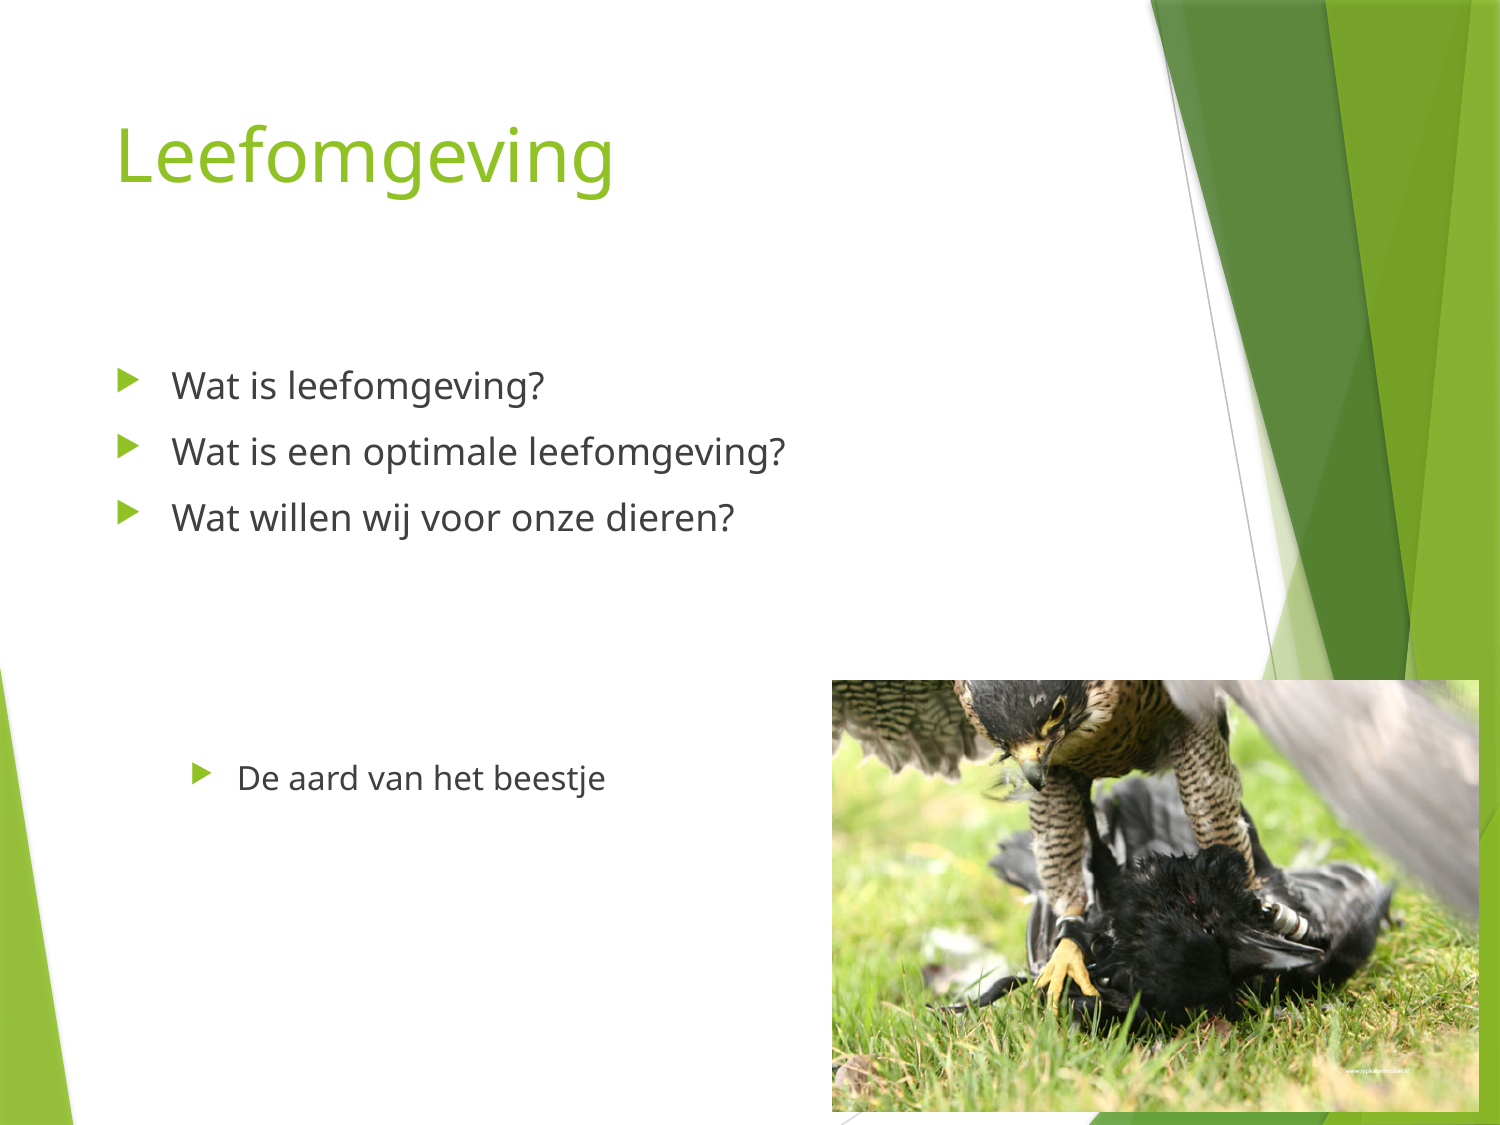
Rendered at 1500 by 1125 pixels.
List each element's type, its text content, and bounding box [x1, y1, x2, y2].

title Leefomgeving [99, 99, 1142, 317]
picture [832, 680, 1480, 1113]
list Wat is leefomgeving? Wat is een optimale leefomgeving? Wat willen wij voor onze dieren? De aard van het beestje [99, 354, 1142, 992]
